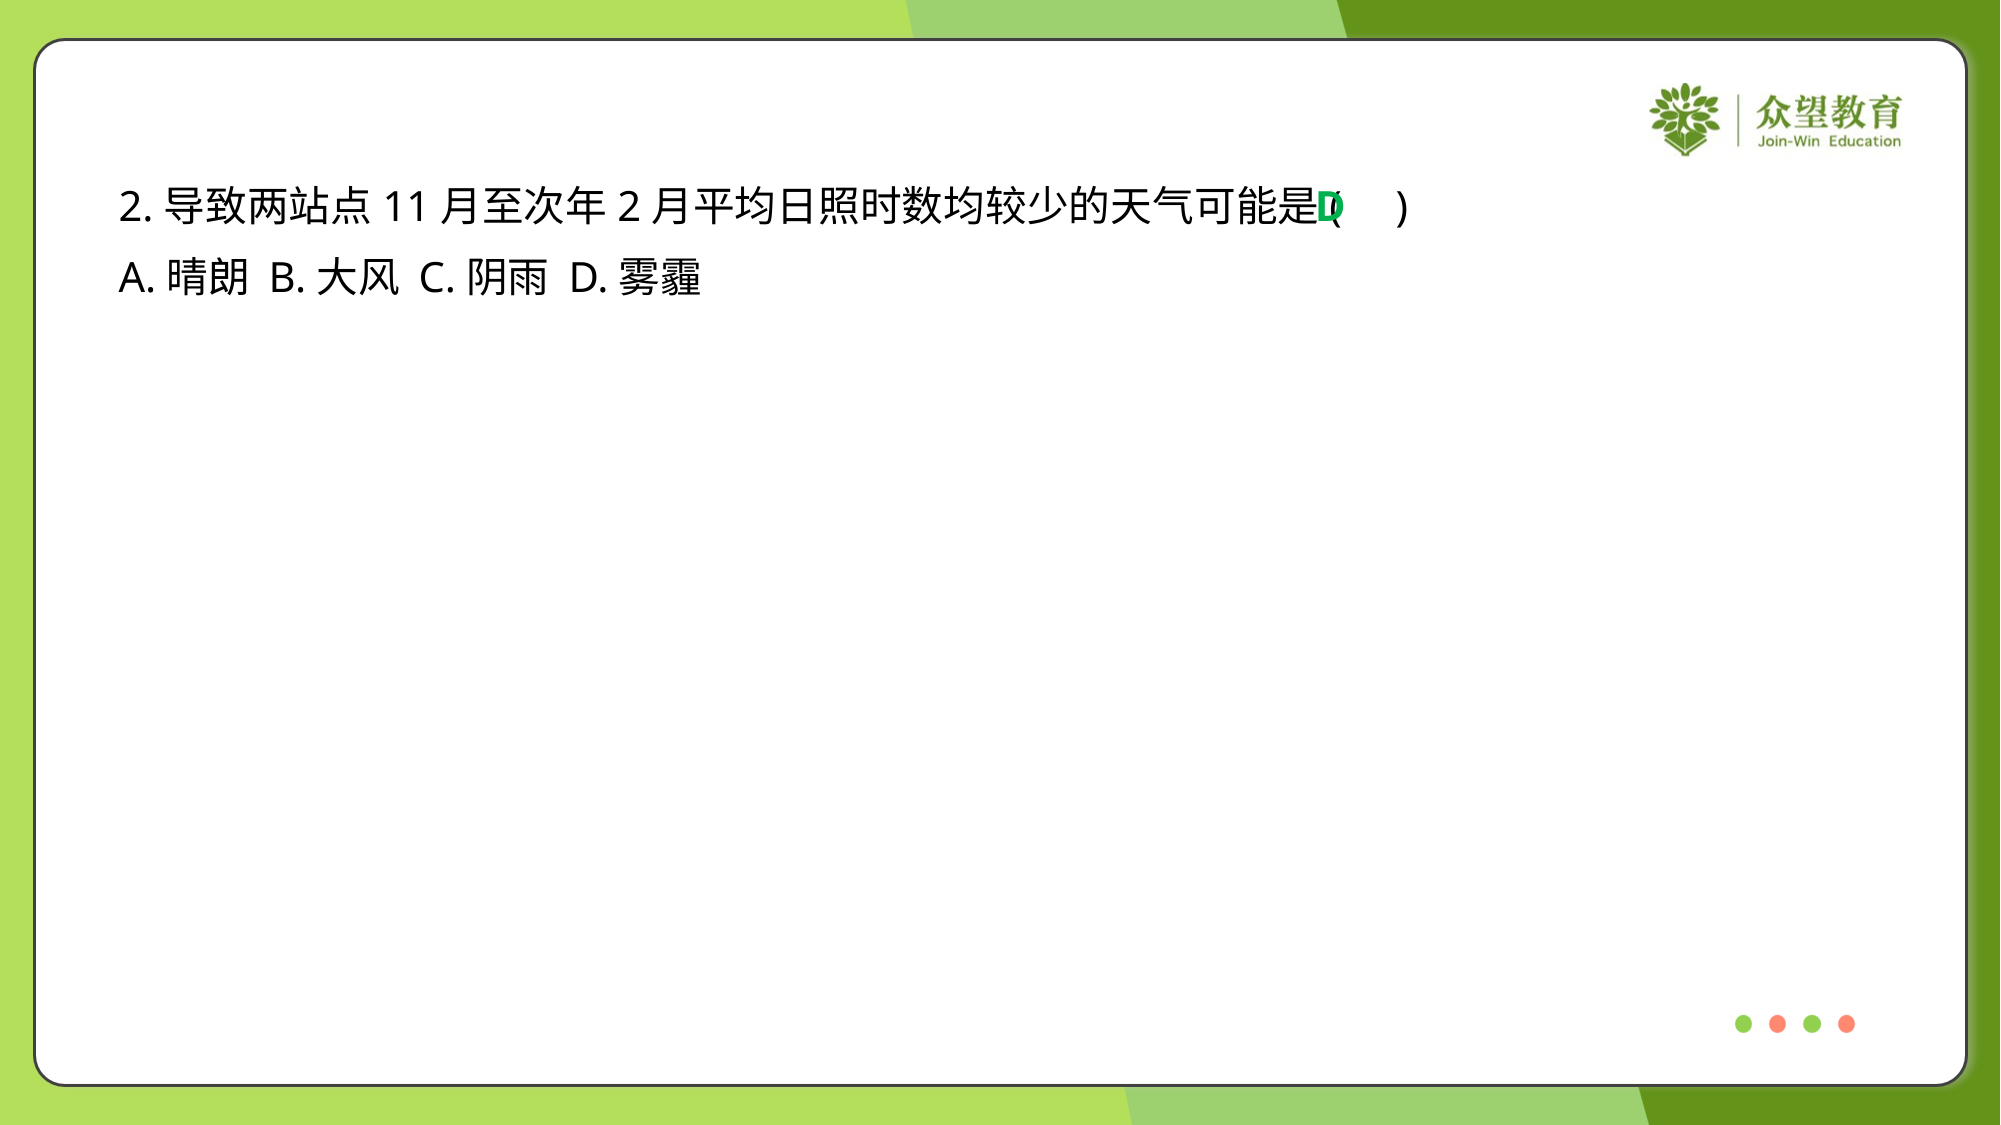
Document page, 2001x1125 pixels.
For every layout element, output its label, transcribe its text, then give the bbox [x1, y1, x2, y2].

text_box D [1298, 158, 1363, 229]
text_box 2.导致两站点11月至次年2月平均日照时数均较少的天气可能是( ) [118, 158, 1298, 229]
text_box A.晴朗 B.大风 C.阴雨 D.雾霾 [118, 229, 1883, 301]
picture [0, 0, 2000, 1125]
text_box 2.导致两站点11月至次年2月平均日照时数均较少的天气可能是( ) [1363, 158, 1883, 229]
